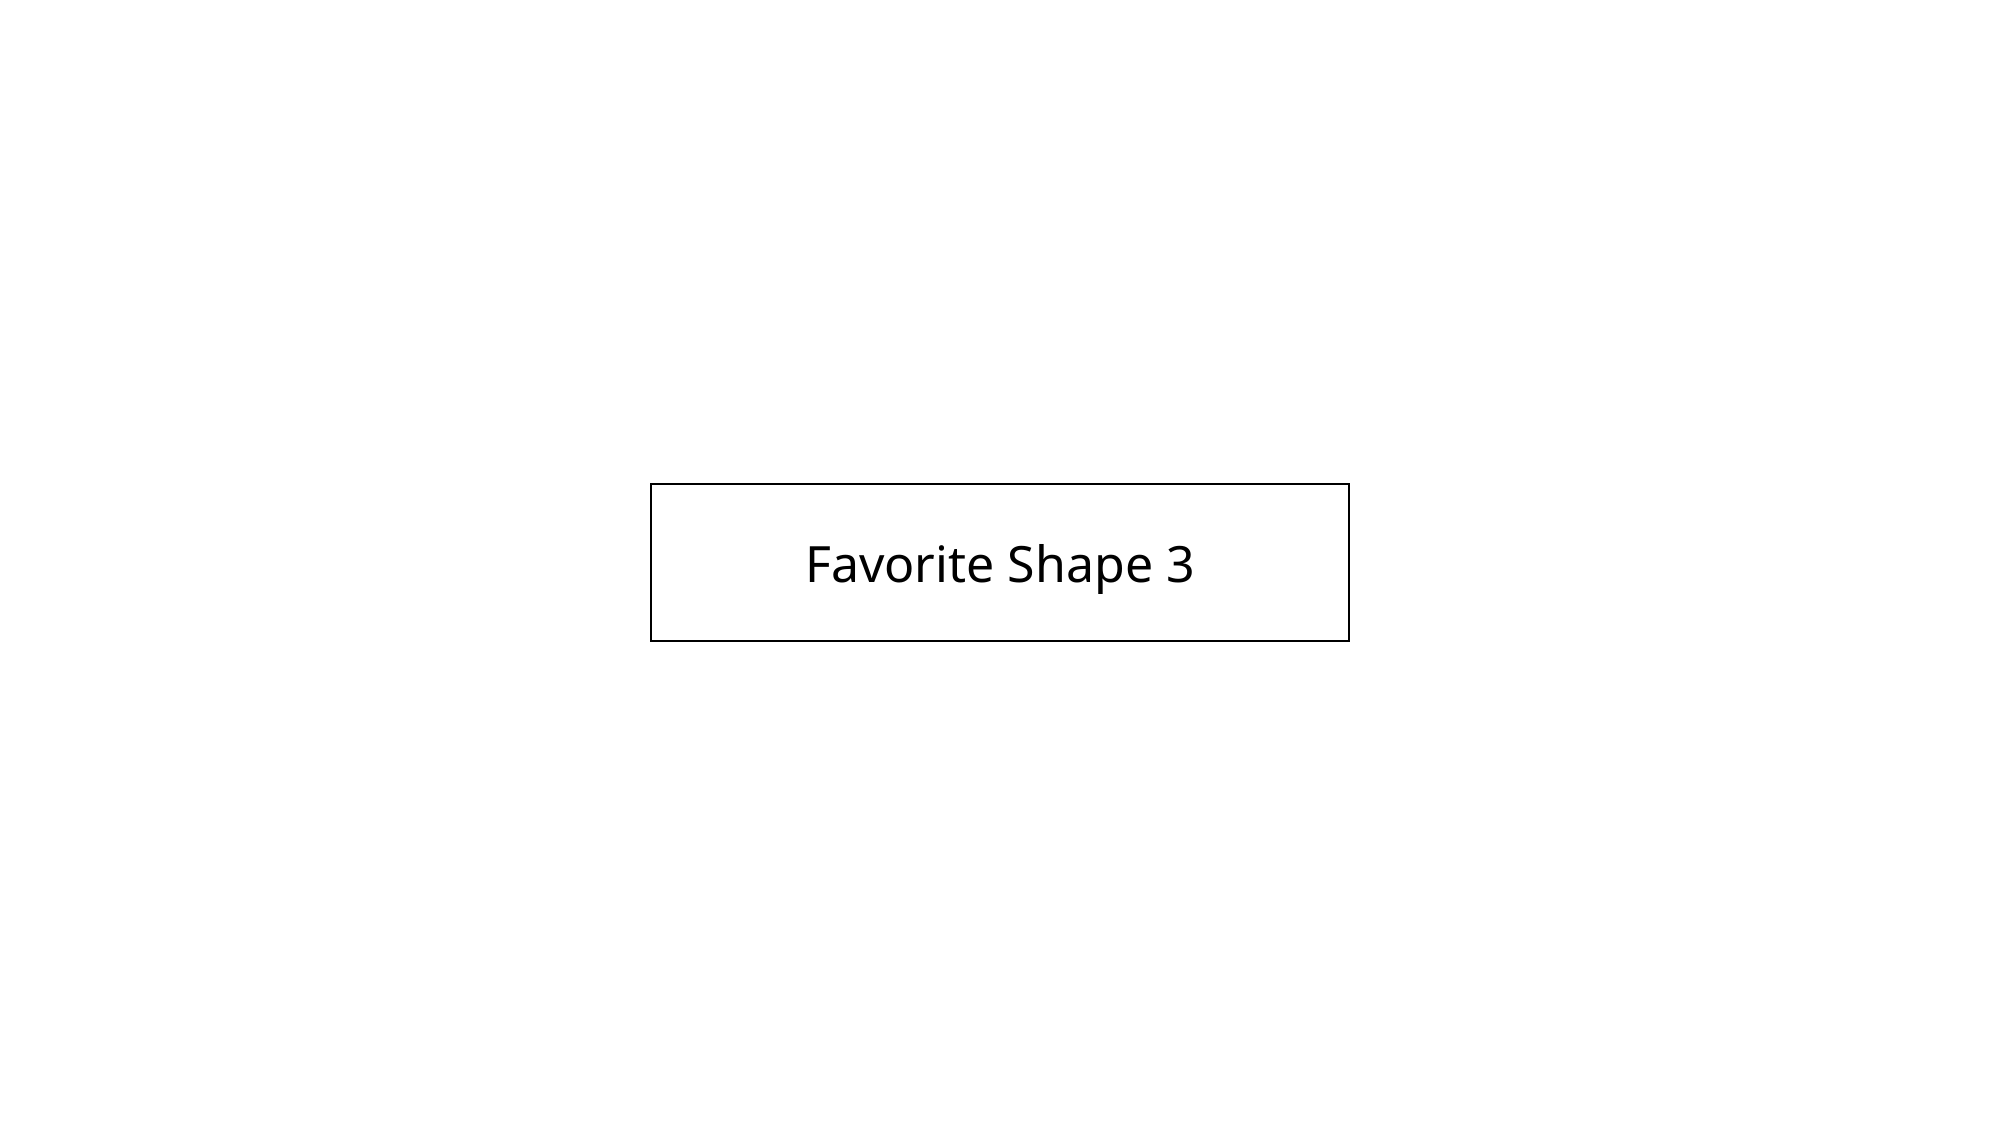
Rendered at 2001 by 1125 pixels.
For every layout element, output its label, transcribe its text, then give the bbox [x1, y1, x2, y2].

text_box Favorite Shape 3 [650, 483, 1350, 642]
